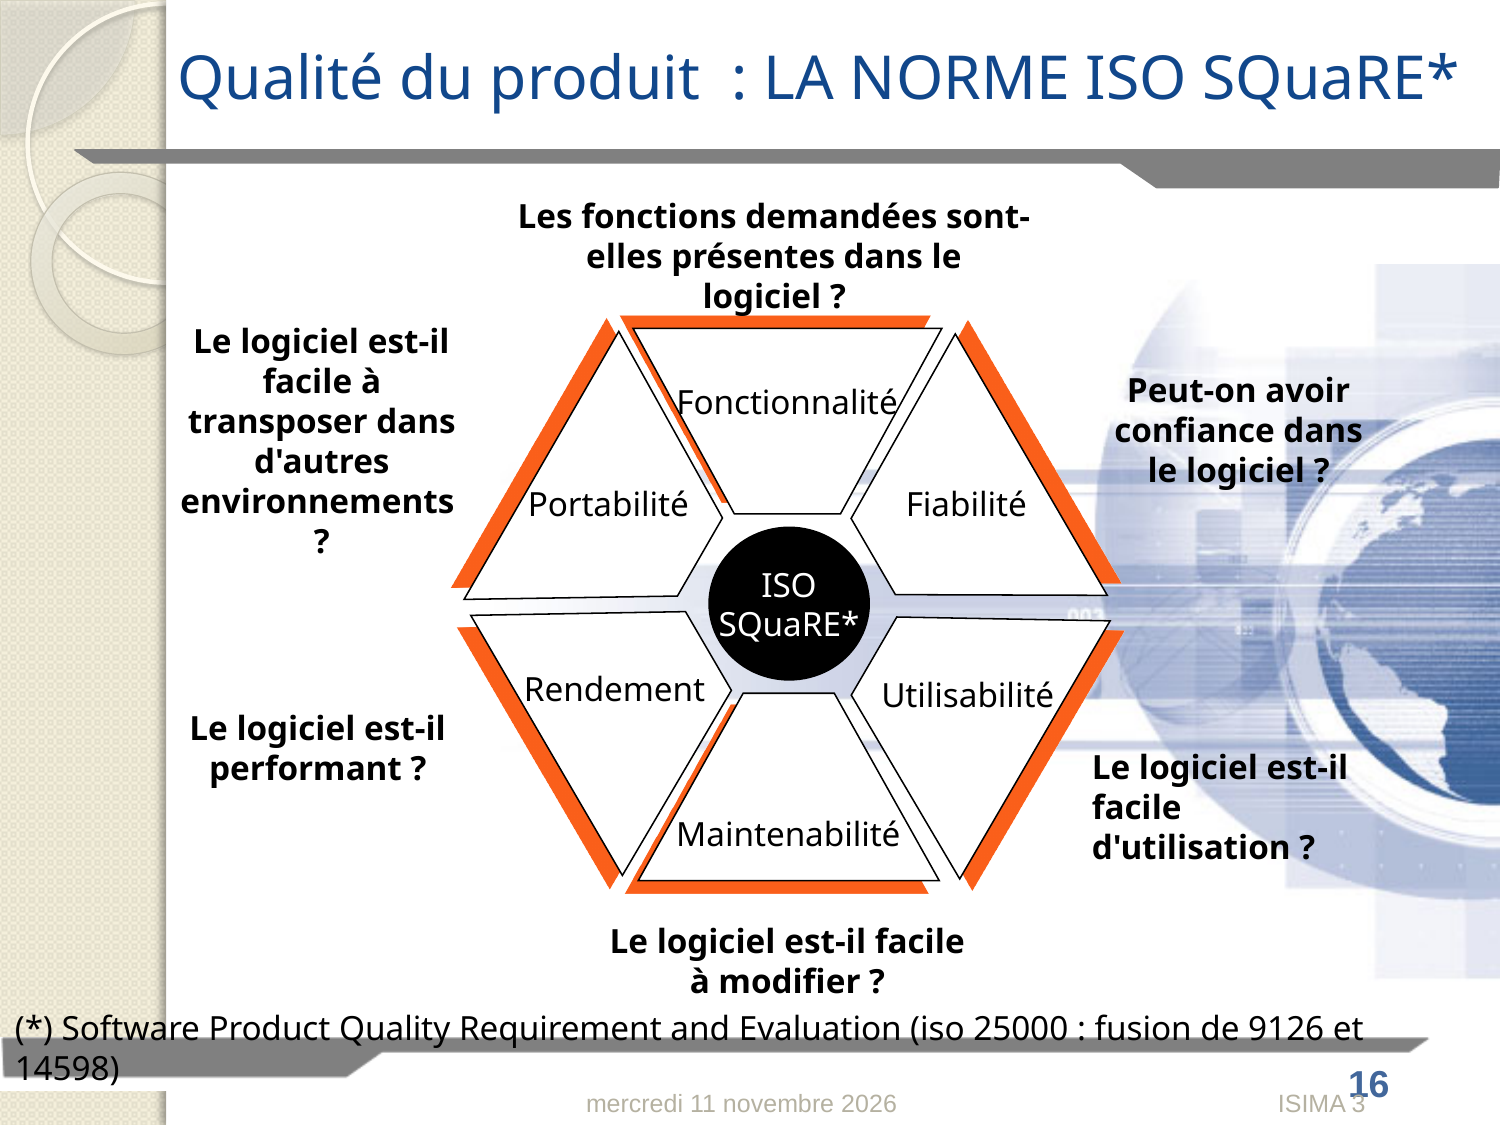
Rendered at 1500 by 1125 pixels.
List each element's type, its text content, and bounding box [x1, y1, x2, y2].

text_box Fiabilité [891, 475, 1042, 531]
text_box [638, 839, 940, 881]
picture [318, 264, 1500, 1025]
text_box Maintenabilité [661, 805, 916, 861]
text_box Le logiciel est-il facile à transposer dans d'autres environnements ? [162, 312, 482, 568]
text_box [464, 484, 723, 600]
text_box Les fonctions demandées sont-elles présentes dans le logiciel ? [500, 187, 1049, 323]
text_box ISO SQuaRE* [709, 527, 870, 680]
text_box Le logiciel est-il facile d'utilisation ? [1077, 738, 1425, 874]
text_box [721, 672, 732, 709]
text_box Fonctionnalité [633, 328, 942, 514]
picture [318, 264, 603, 533]
text_box Utilisabilité [866, 666, 1070, 722]
text_box [535, 331, 699, 475]
title Qualité du produit : LA NORME ISO SQuaRE* [162, 0, 1500, 150]
text_box [680, 693, 897, 805]
footer ISIMA 3 [1037, 1096, 1388, 1125]
text_box [470, 611, 714, 681]
text_box Portabilité [513, 475, 704, 531]
text_box Le logiciel est-il facile à modifier ? [587, 912, 988, 999]
text_box (*) Software Product Quality Requirement and Evaluation (iso 25000 : fusion de 9126 et 14598) [0, 999, 1450, 1096]
slide_number lundi 28 février 2011 [562, 1046, 913, 1125]
text_box [851, 669, 866, 721]
text_box [868, 617, 1111, 690]
text_box Peut-on avoir confiance dans le logiciel ? [1092, 361, 1385, 497]
text_box Rendement [509, 660, 721, 716]
text_box [529, 716, 717, 876]
text_box Le logiciel est-il performant ? [162, 699, 474, 796]
text_box [851, 333, 1108, 596]
text_box [867, 722, 1052, 879]
